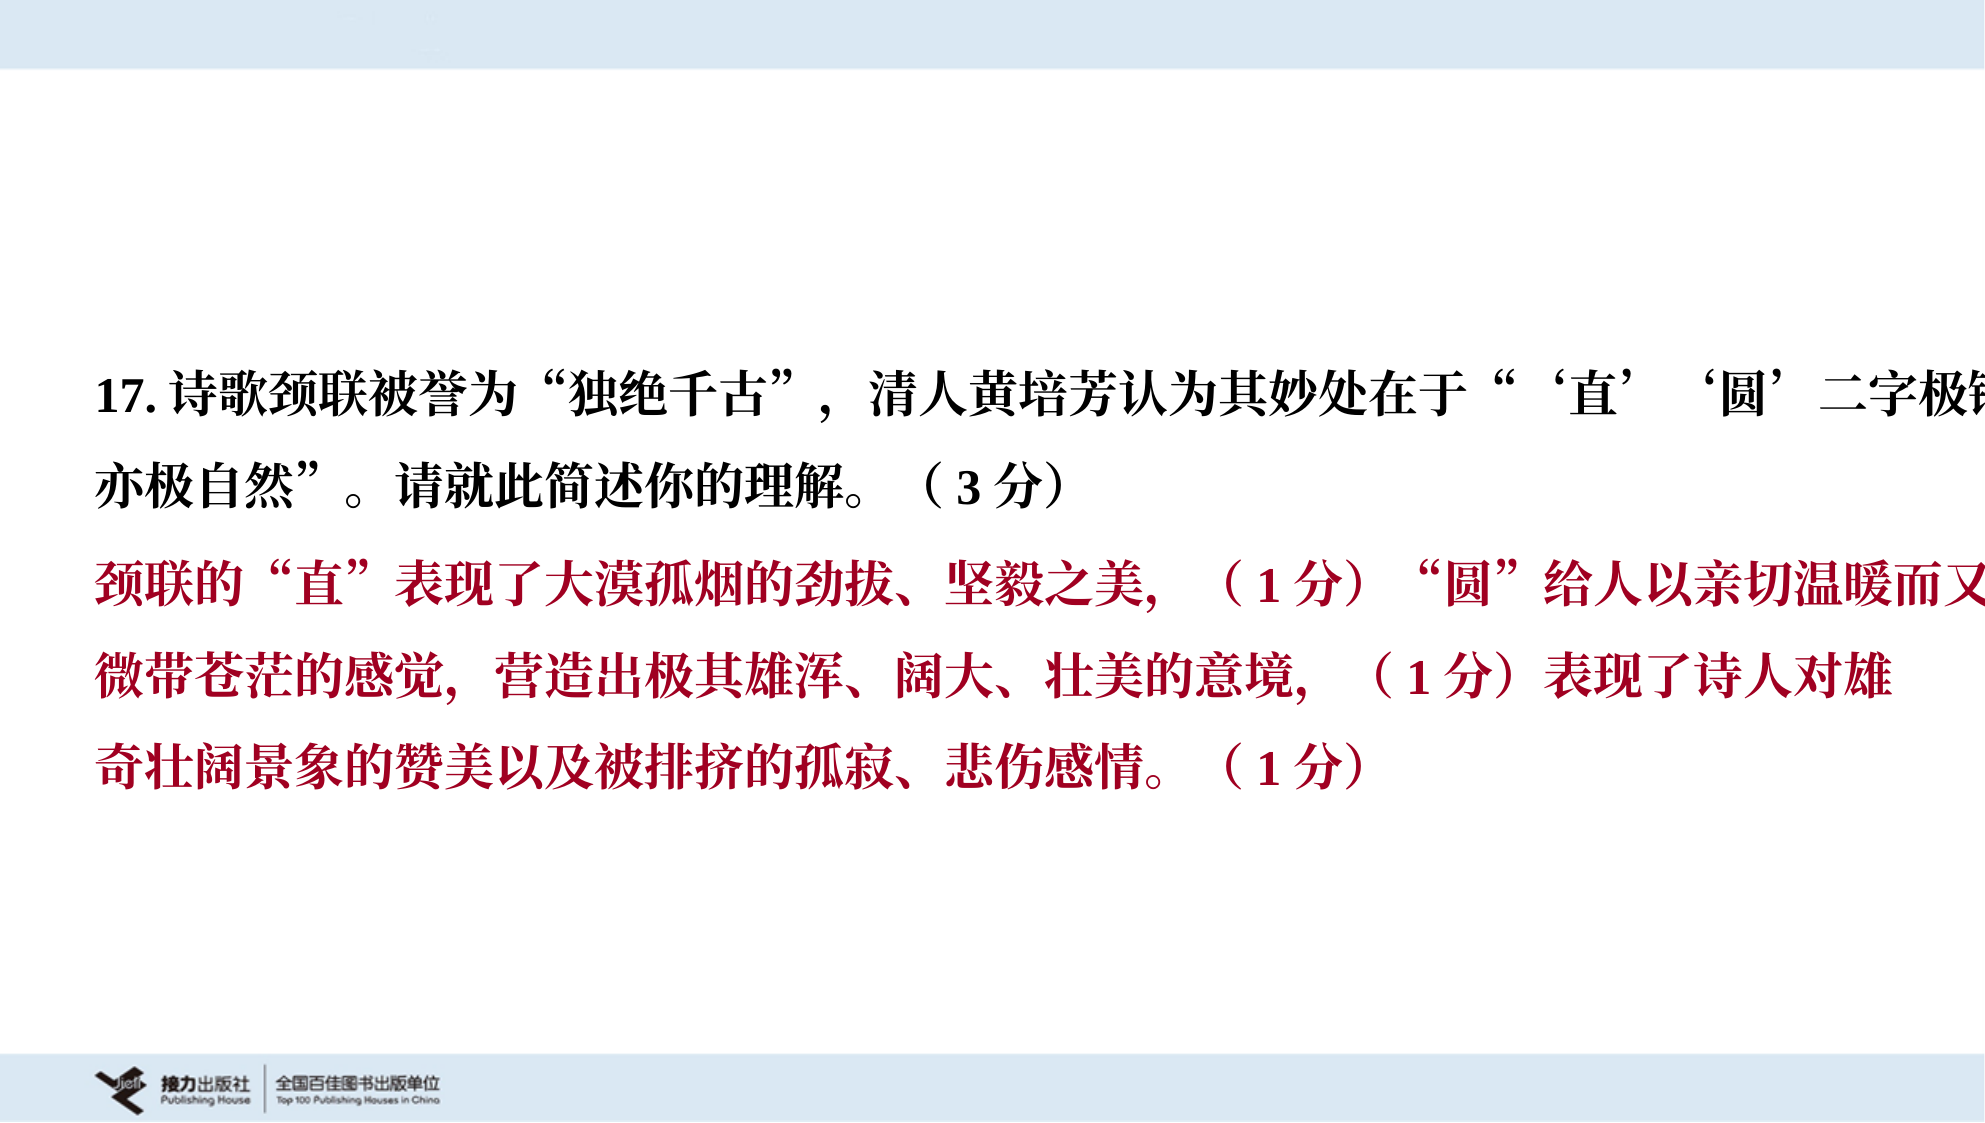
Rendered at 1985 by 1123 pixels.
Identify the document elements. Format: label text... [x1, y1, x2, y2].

picture [0, 0, 1985, 1122]
text_box 17.诗歌颈联被誉为“独绝千古”，清人黄培芳认为其妙处在于“‘直’‘圆’二字极锤炼， 亦极自然”。请就此简述你的理解。（3分） [94, 331, 1892, 515]
text_box 颈联的“直”表现了大漠孤烟的劲拔、坚毅之美，（1分）“圆”给人以亲切温暖而又 微带苍茫的感觉，营造出极其雄浑、阔大、壮美的意境，（1分）表现了诗人对雄 奇壮阔景象的赞美以及被排挤的孤寂、悲伤感情。（1分） [94, 520, 1892, 796]
